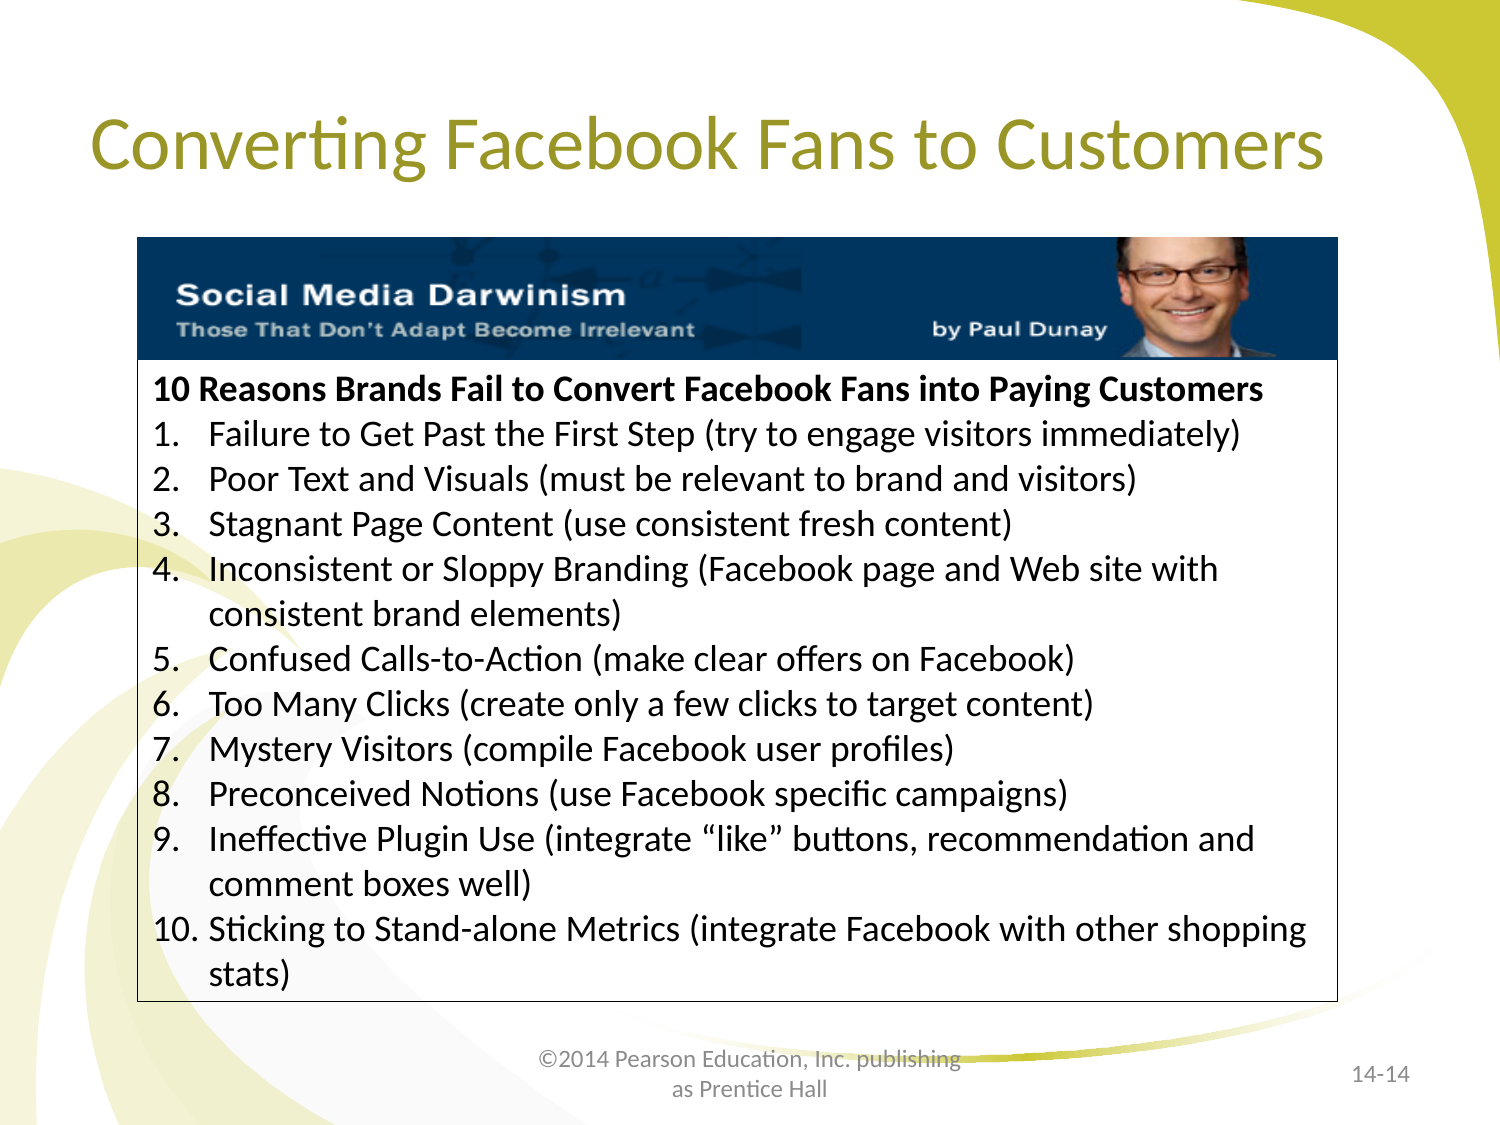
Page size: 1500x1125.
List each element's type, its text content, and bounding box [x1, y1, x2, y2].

footer ©2014 Pearson Education, Inc. publishing as Prentice Hall [512, 1042, 988, 1103]
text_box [137, 237, 1338, 1001]
title Converting Facebook Fans to Customers [75, 45, 1425, 233]
slide_number 14-14 [1074, 1042, 1425, 1103]
